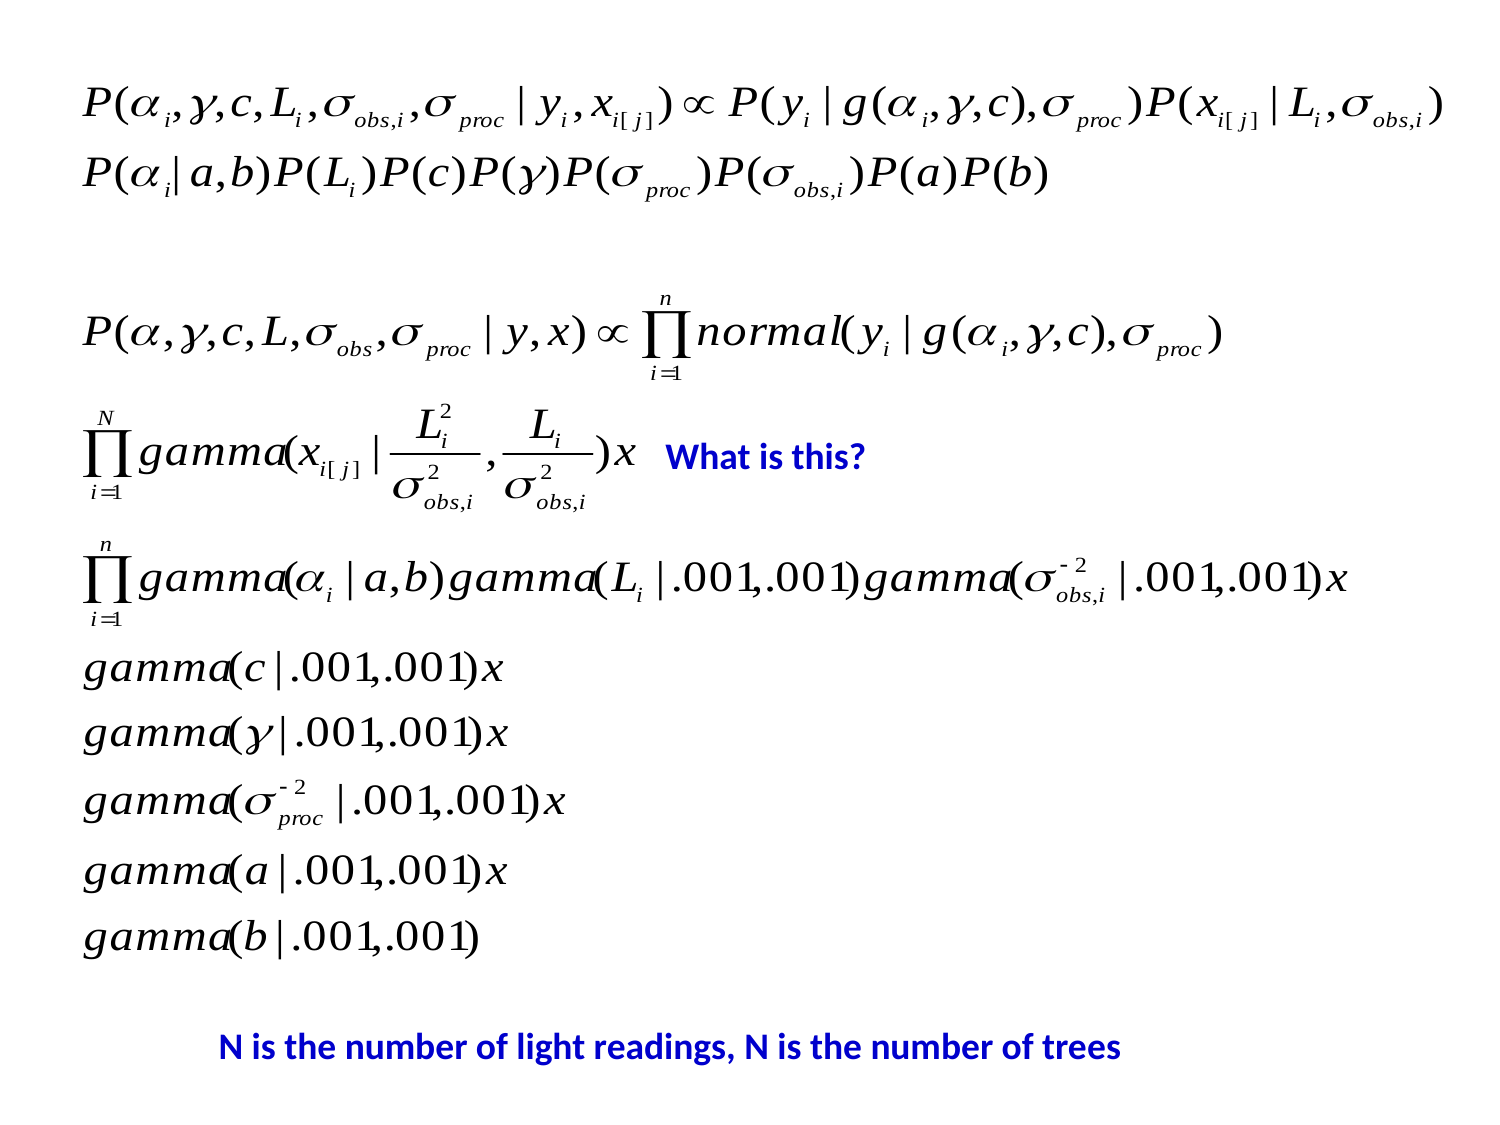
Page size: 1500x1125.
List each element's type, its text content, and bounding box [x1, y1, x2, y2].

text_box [74, 74, 1451, 1034]
text_box N is the number of light readings, N is the number of trees [203, 1043, 1138, 1075]
